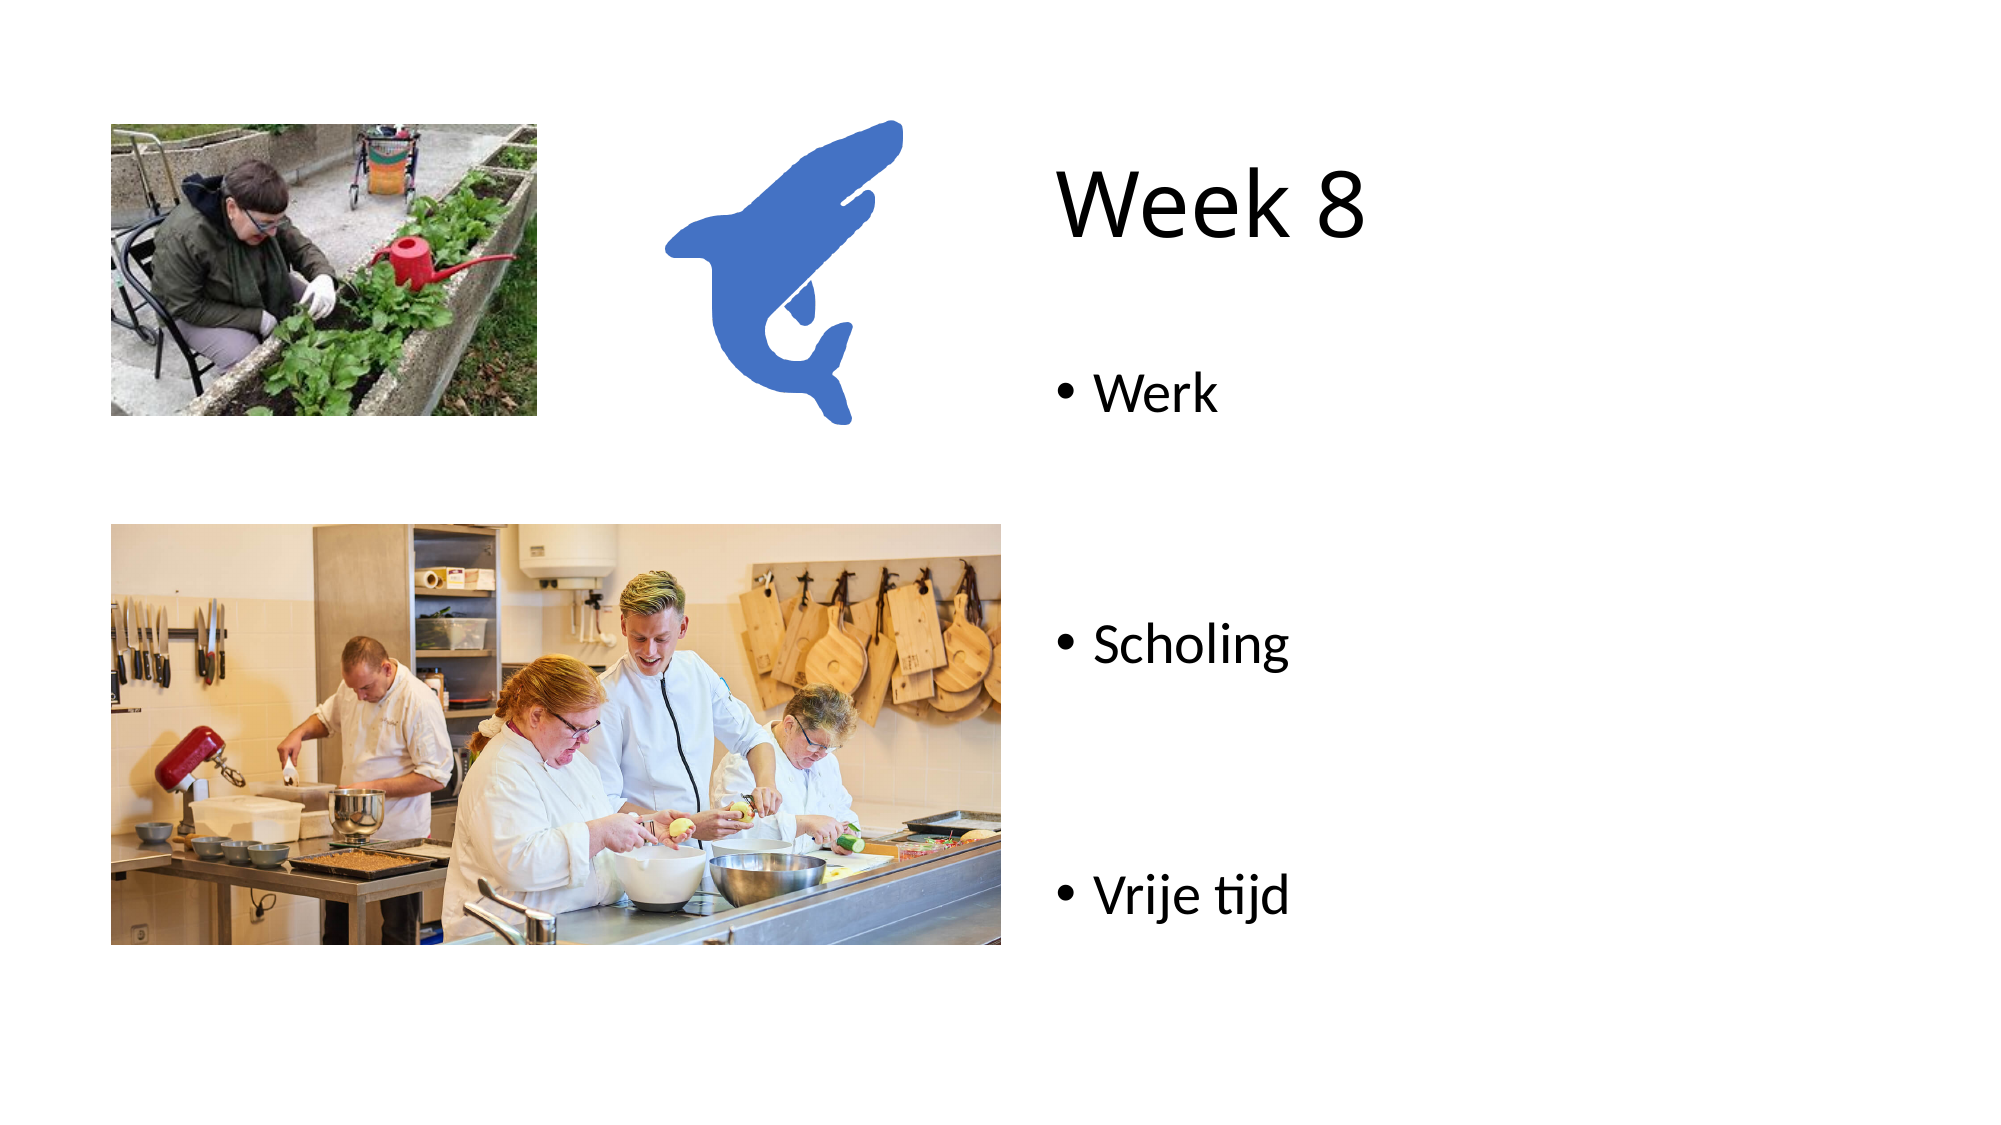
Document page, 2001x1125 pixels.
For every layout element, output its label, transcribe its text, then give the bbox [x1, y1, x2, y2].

picture [617, 99, 958, 441]
picture [111, 524, 1001, 945]
title Week 8 [1040, 99, 1522, 317]
list Werk Scholing Vrije tijd [1040, 354, 1522, 992]
picture [110, 124, 537, 416]
